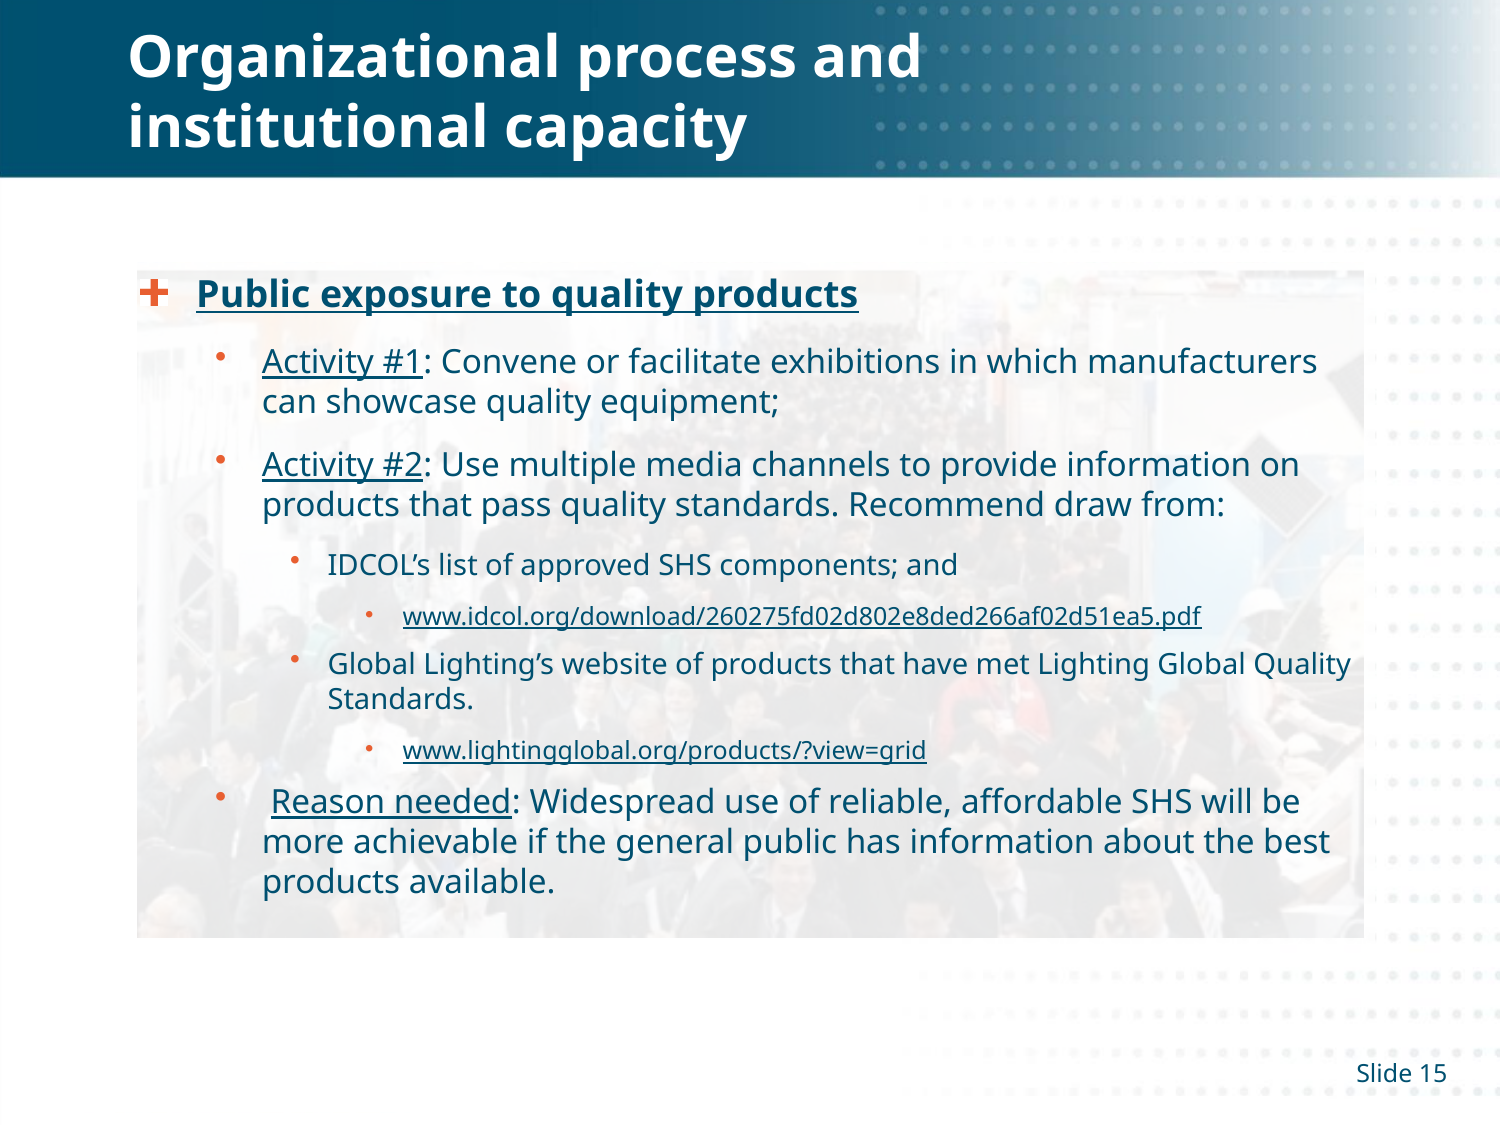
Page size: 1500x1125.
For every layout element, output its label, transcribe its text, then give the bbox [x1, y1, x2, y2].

title Organizational process and institutional capacity [112, 0, 1300, 184]
list Public exposure to quality products Activity #1: Convene or facilitate exhibitions in which manufacturers can showcase quality equipment; Activity #2: Use multiple media channels to provide information on products that pass quality standards. Recommend draw from: IDCOL’s list of approved SHS components; and www.idcol.org/download/260275fd02d802e8ded266af02d51ea5.pdf Global Lighting’s website of products that have met Lighting Global Quality Standards. www.lightingglobal.org/products/?view=grid Reason needed: Widespread use of reliable, affordable SHS will be more achievable if the general public has information about the best products available. [125, 262, 1375, 971]
picture [0, 0, 1500, 1125]
slide_number 15 [1112, 1049, 1463, 1125]
